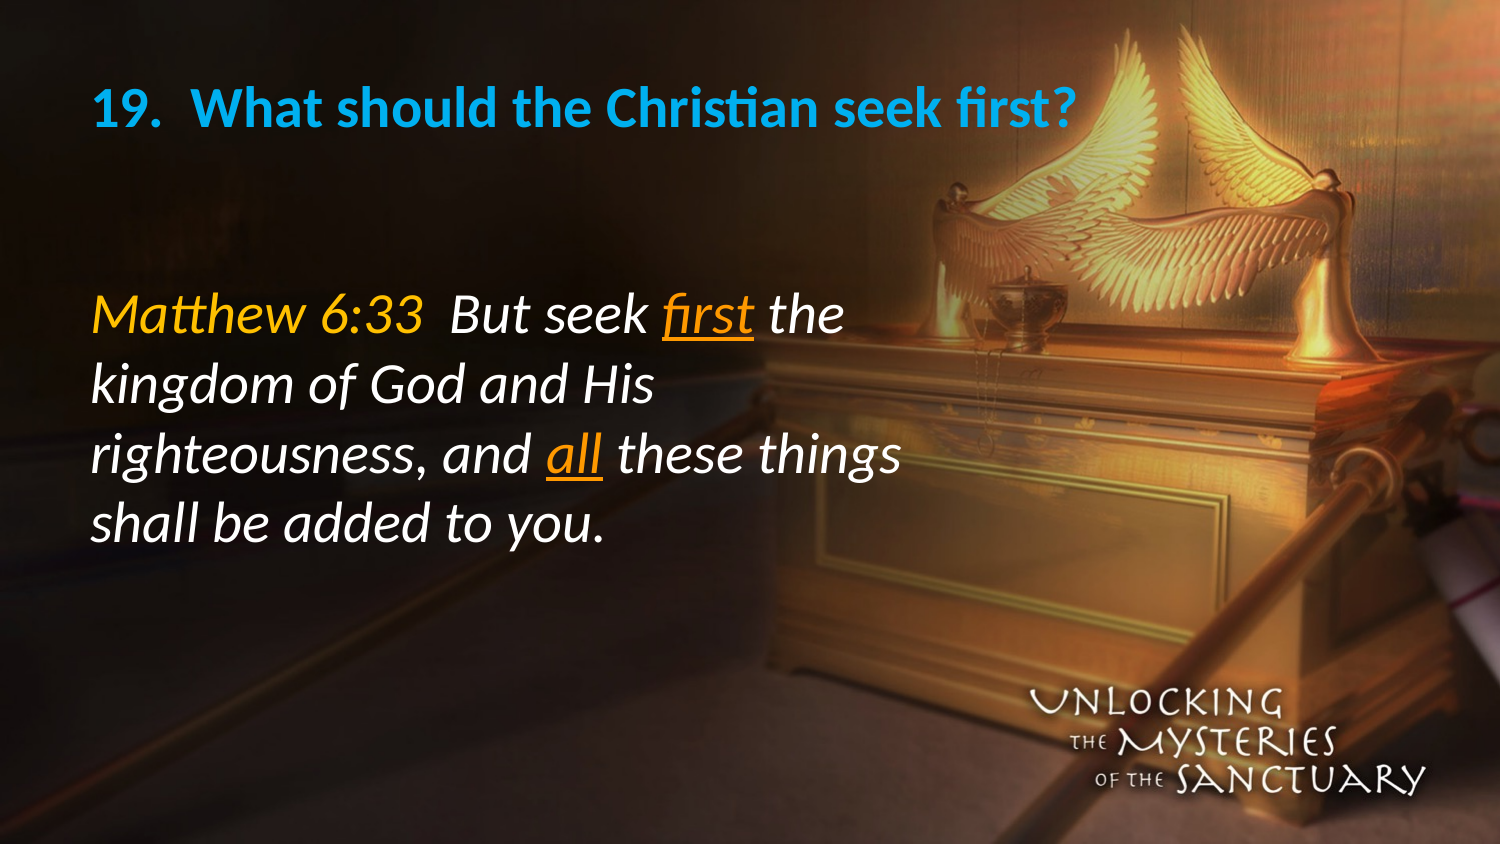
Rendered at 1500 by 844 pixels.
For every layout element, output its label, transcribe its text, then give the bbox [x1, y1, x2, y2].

list Matthew 6:33 But seek first the kingdom of God and His righteousness, and all these things shall be added to you. [75, 267, 950, 754]
title 19. What should the Christian seek first? [75, 33, 1425, 175]
picture [0, 0, 1500, 844]
